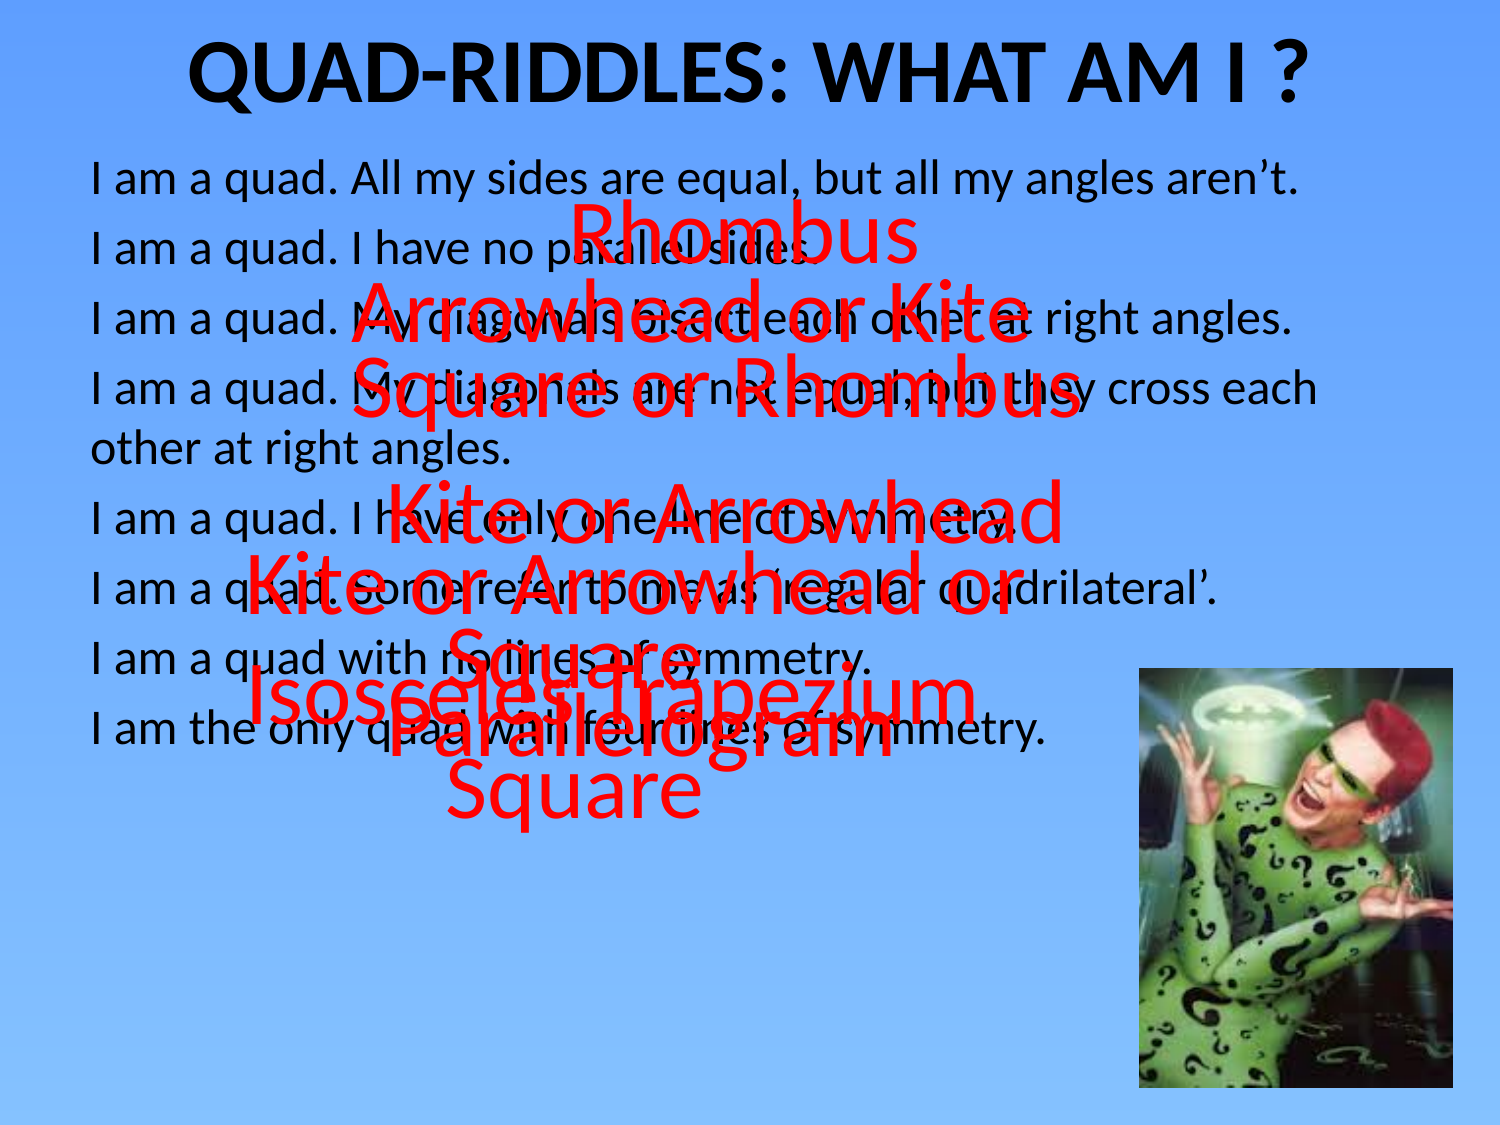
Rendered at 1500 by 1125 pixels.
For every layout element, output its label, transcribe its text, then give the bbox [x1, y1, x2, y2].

text_box Kite or Arrowhead [371, 444, 1211, 515]
text_box Square [430, 589, 886, 656]
text_box Square [430, 719, 886, 845]
title QUAD-RIDDLES: WHAT AM I ? [75, 0, 1425, 137]
text_box Kite or Arrowhead or Isosceles Trapezium [230, 515, 1412, 750]
text_box Rhombus [553, 164, 963, 243]
text_box Arrowhead or Kite [336, 243, 1164, 318]
list I am a quad. All my sides are equal, but all my angles aren’t. I am a quad. I have no parallel sides. I am a quad. My diagonals bisect each other at right angles. I am a quad. My diagonals are not equal, but they cross each other at right angles. I am a quad. I have only one line of symmetry. I am a quad. Some refer to me as ‘regular quadrilateral’. I am a quad with no lines of symmetry. I am the only quad with four lines of symmetry. [75, 137, 1425, 965]
text_box Parallelogram [371, 656, 928, 782]
text_box Square or Rhombus [336, 318, 1164, 443]
picture [1139, 668, 1453, 1088]
